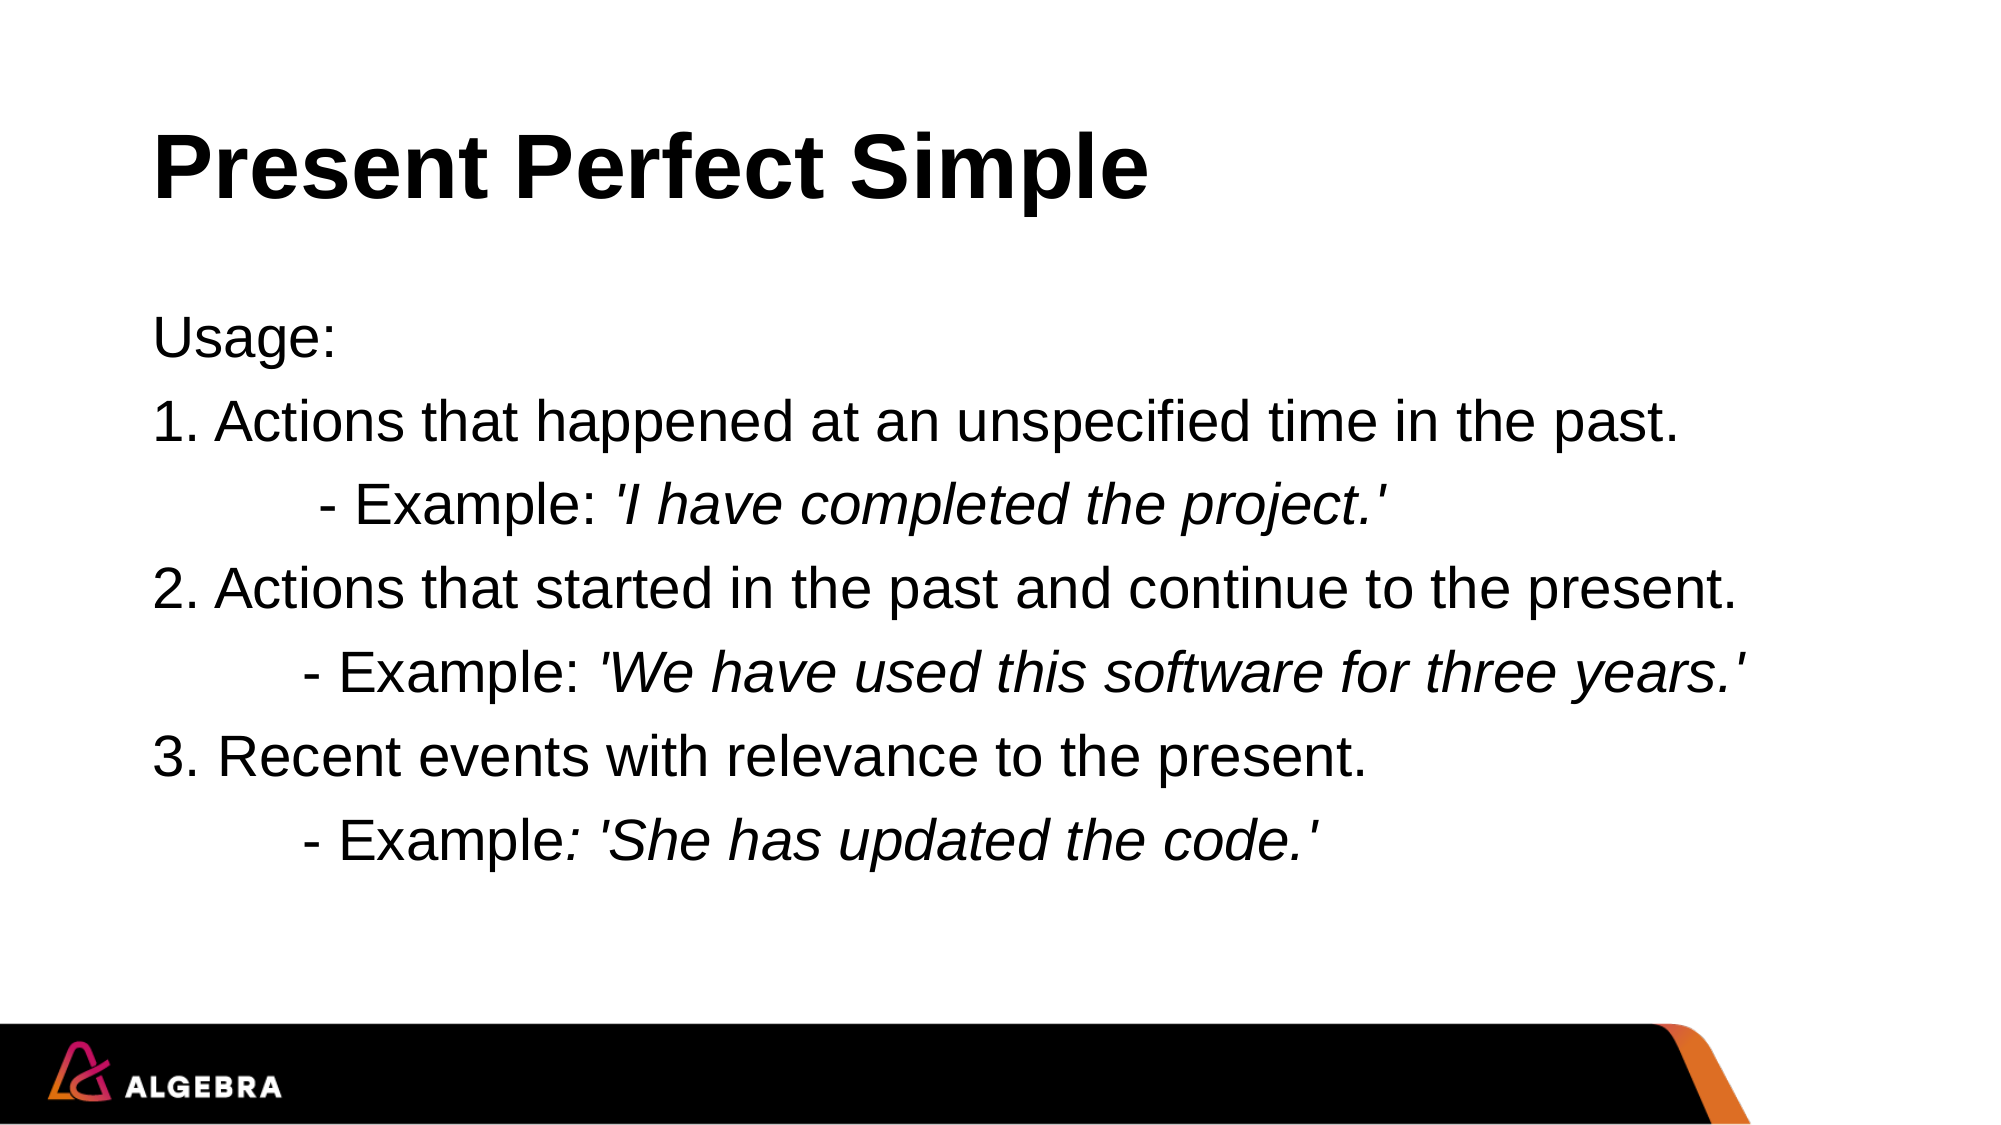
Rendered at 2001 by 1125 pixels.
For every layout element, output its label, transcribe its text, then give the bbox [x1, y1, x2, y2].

list Usage: 1. Actions that happened at an unspecified time in the past. - Example: 'I have completed the project.' 2. Actions that started in the past and continue to the present. - Example: 'We have used this software for three years.' 3. Recent events with relevance to the present. - Example: 'She has updated the code.' [137, 299, 1863, 1014]
picture [0, 1023, 1958, 1125]
title Present Perfect Simple [137, 59, 1863, 278]
